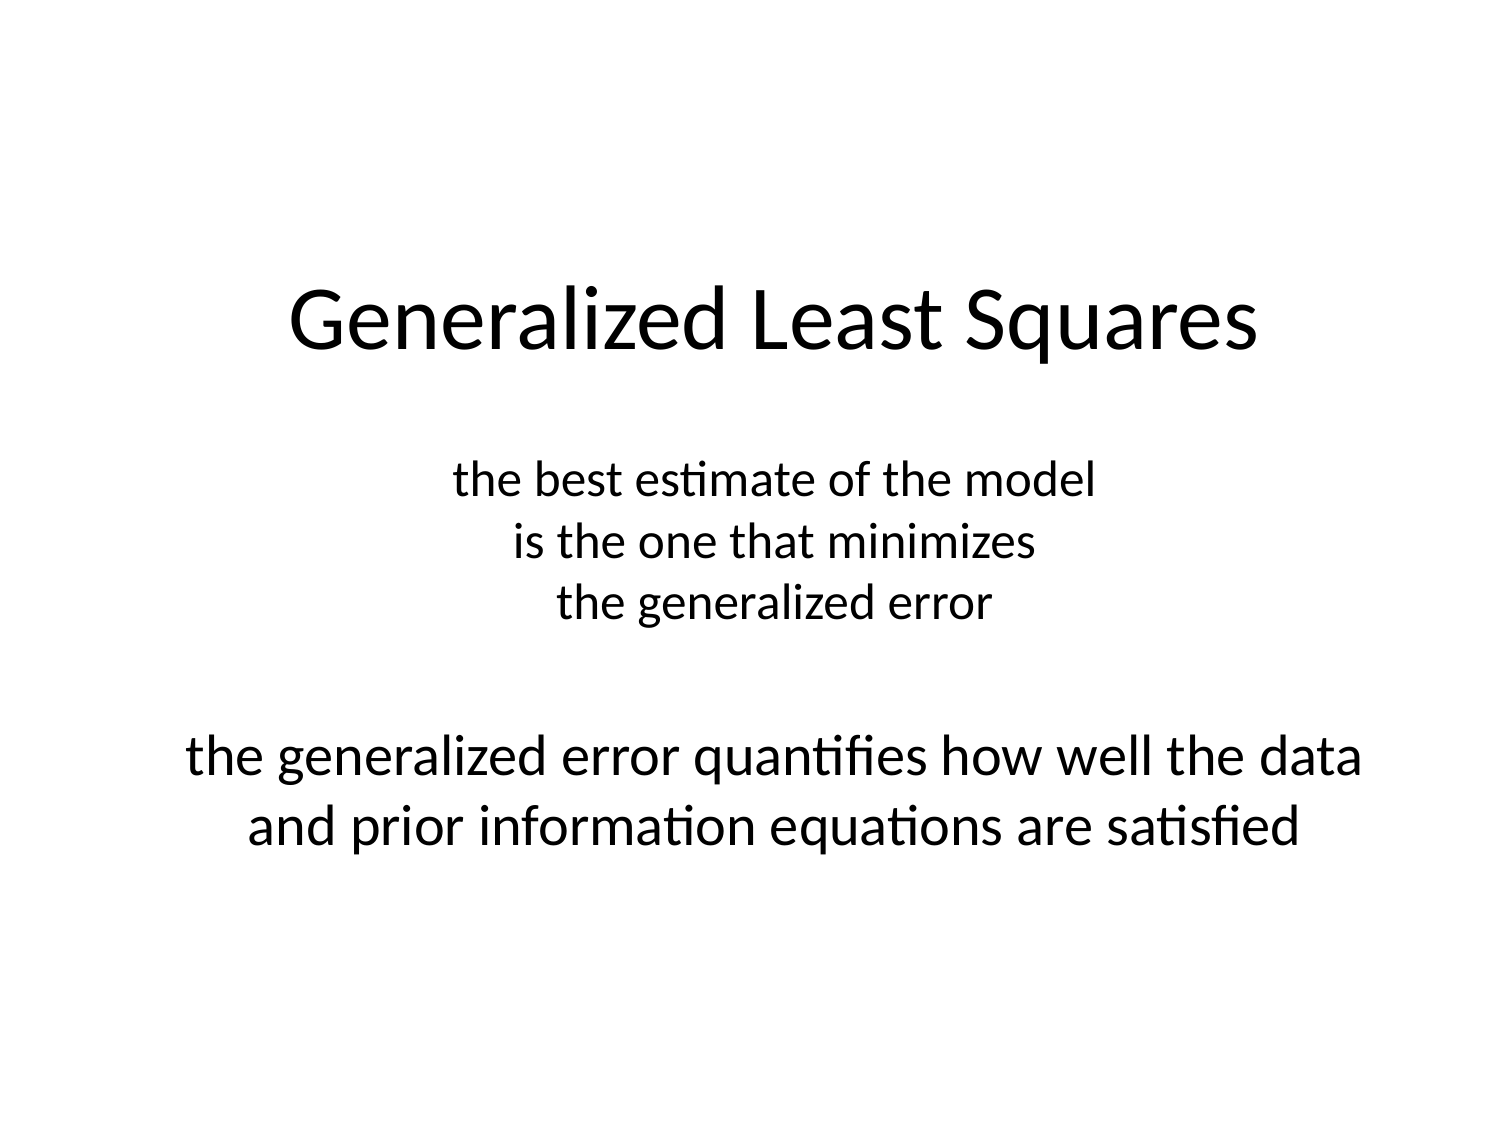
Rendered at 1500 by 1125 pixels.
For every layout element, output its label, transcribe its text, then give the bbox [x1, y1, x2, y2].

text_box the best estimate of the model is the one that minimizes the generalized error [137, 437, 1413, 638]
title Generalized Least Squares [137, 212, 1413, 413]
text_box the generalized error quantifies how well the data and prior information equations are satisfied [137, 687, 1413, 888]
